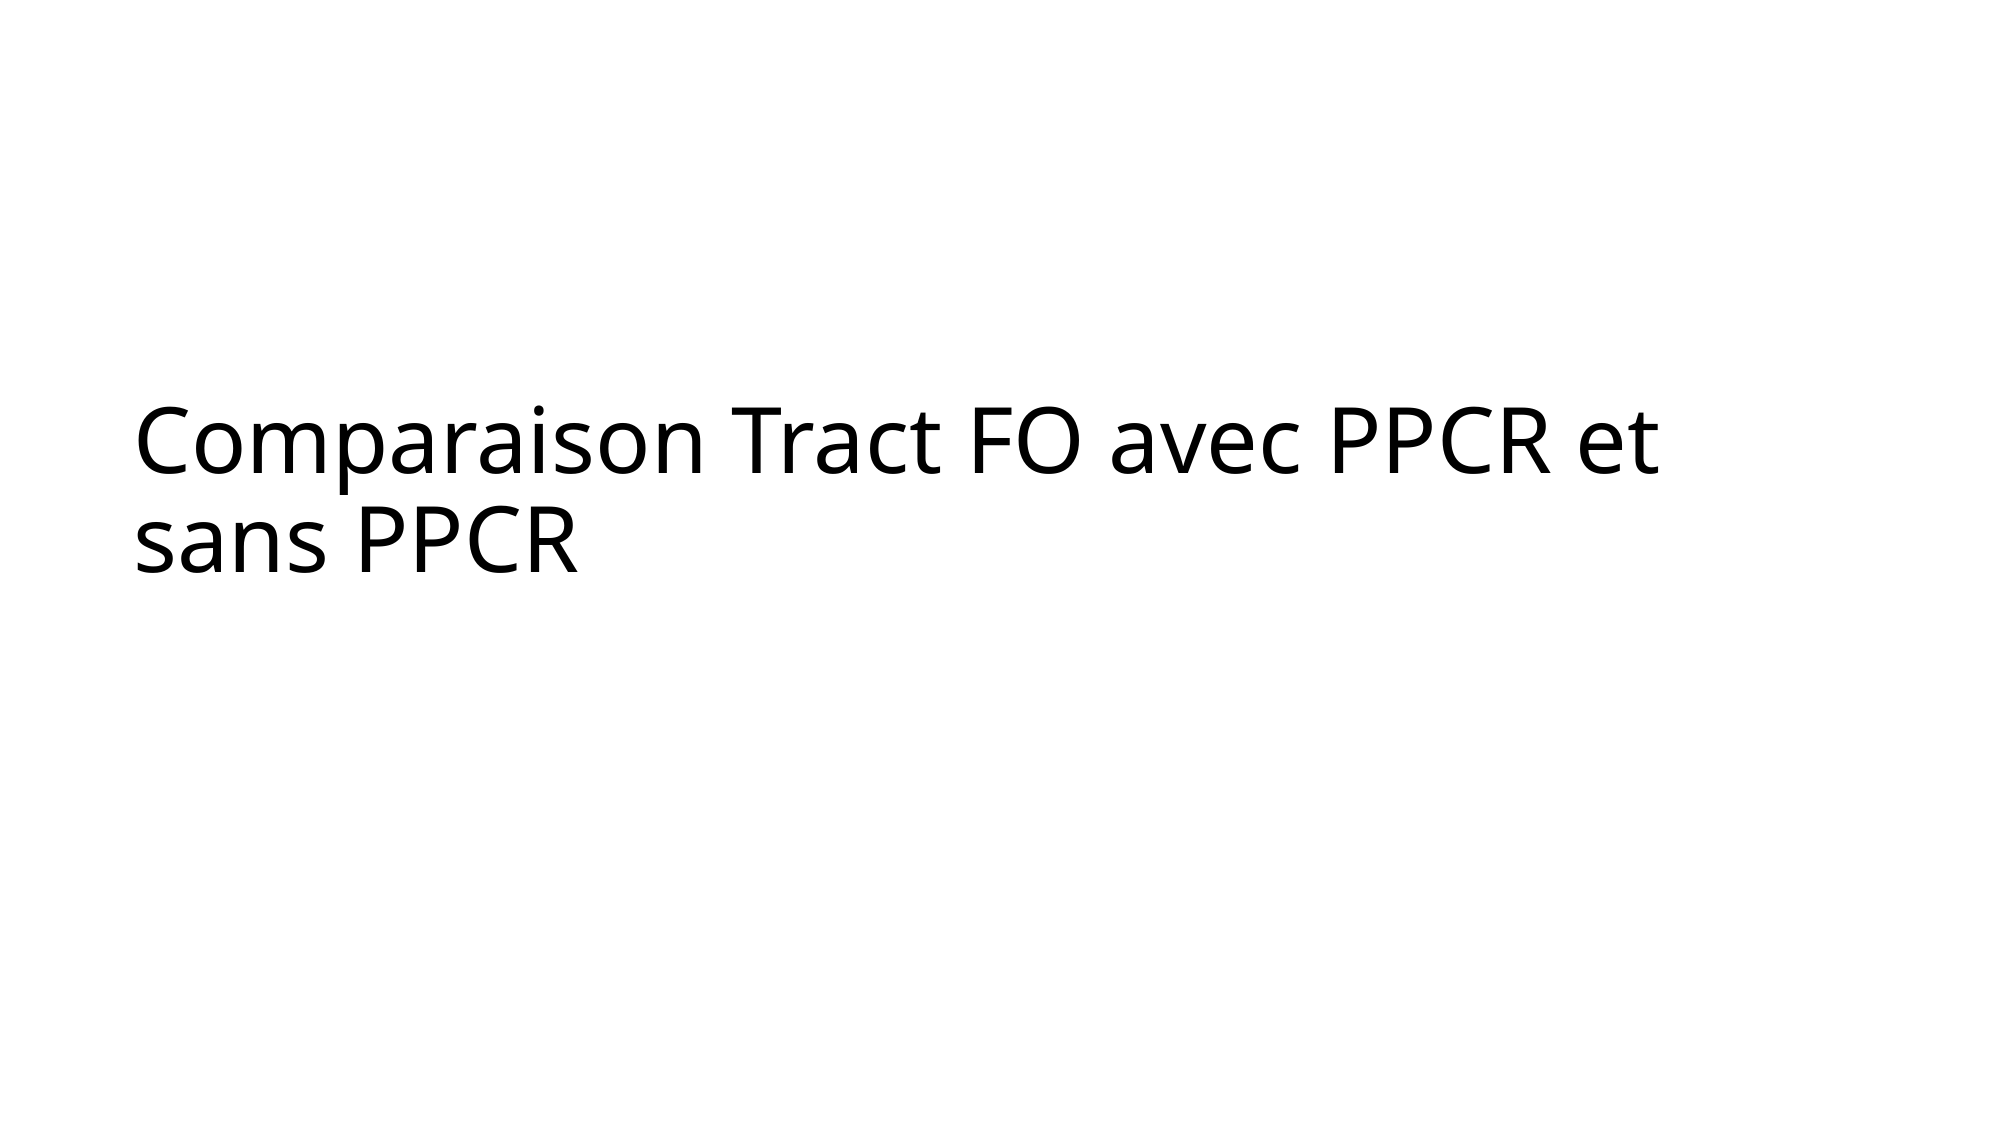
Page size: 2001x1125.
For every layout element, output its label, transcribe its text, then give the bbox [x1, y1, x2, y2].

title Comparaison Tract FO avec PPCR et sans PPCR [118, 384, 1889, 603]
